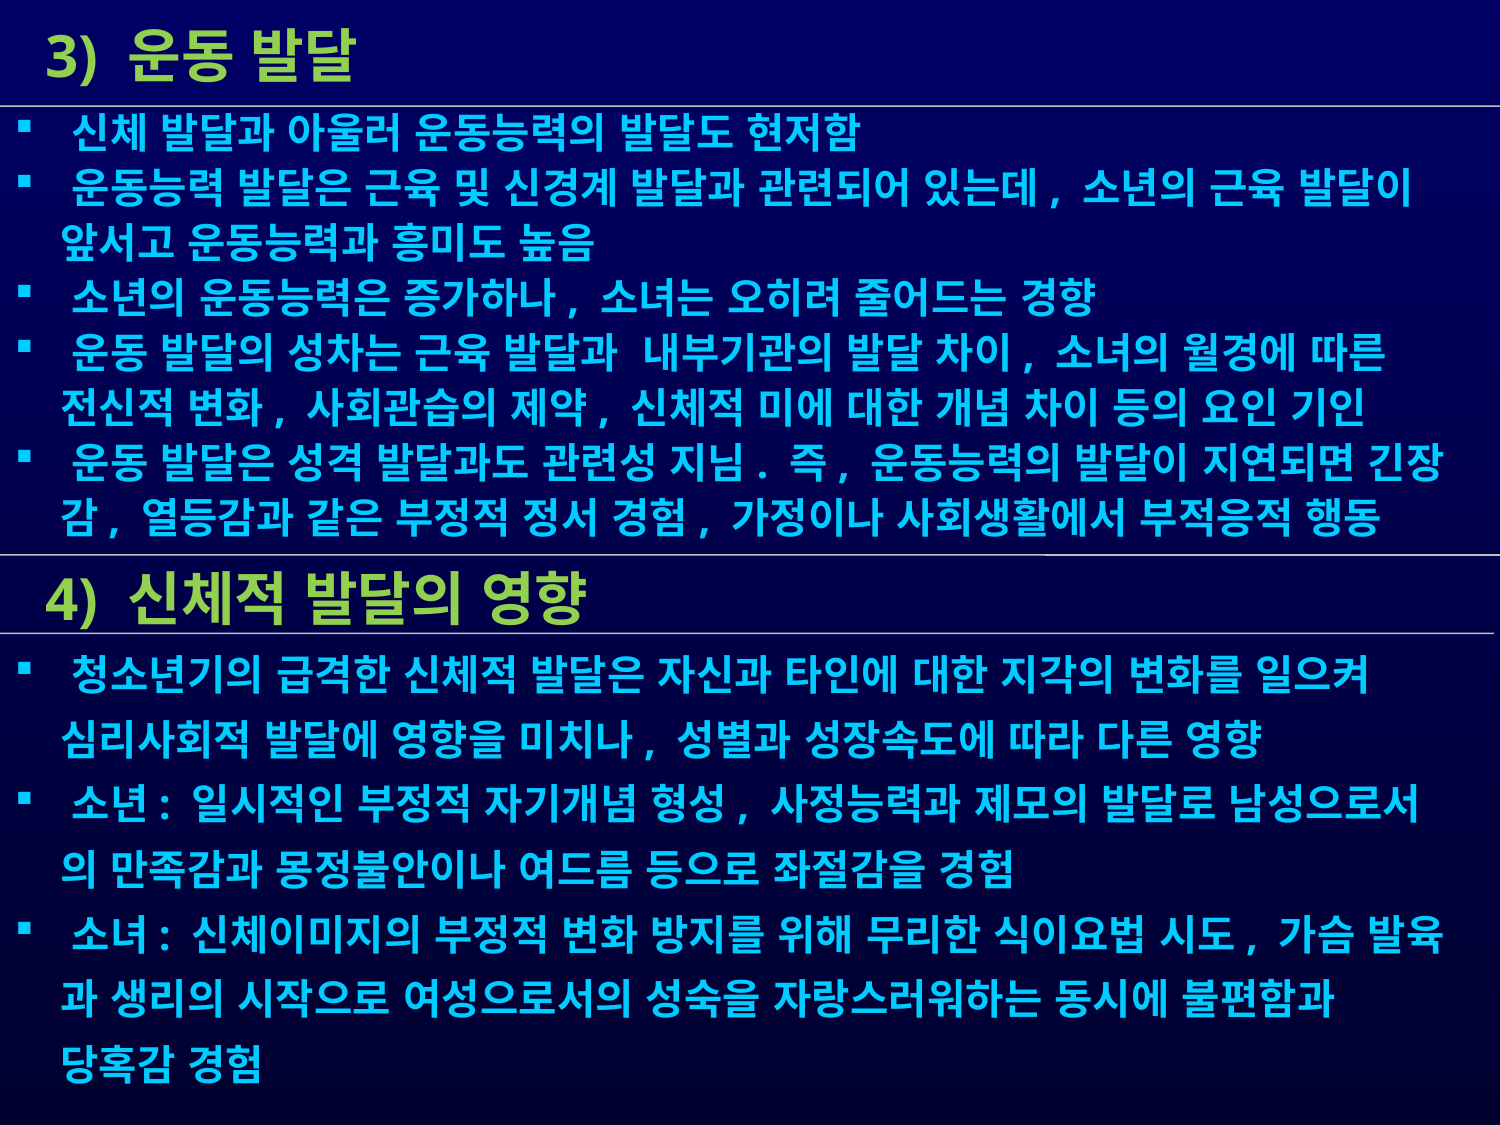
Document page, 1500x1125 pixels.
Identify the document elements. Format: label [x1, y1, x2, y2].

text_box [0, 11, 1500, 1092]
